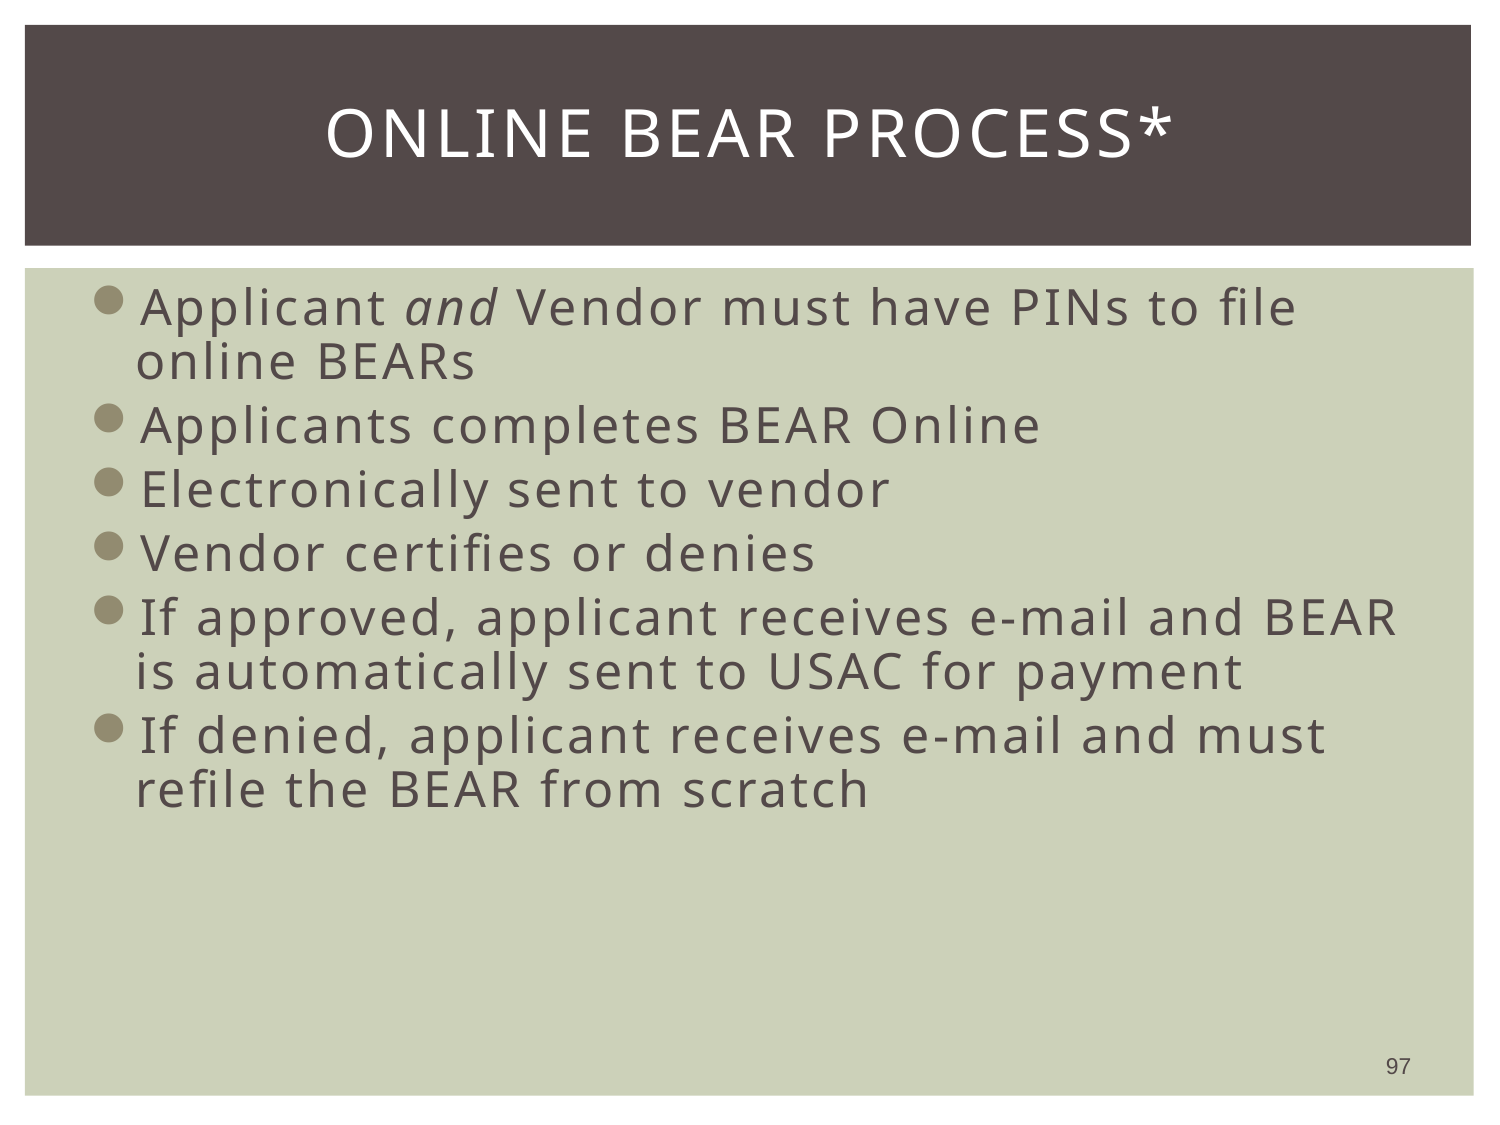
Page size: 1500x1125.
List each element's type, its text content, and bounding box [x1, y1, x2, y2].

title Online BEAR Process* [75, 37, 1425, 225]
slide_number 97 [1349, 1041, 1448, 1089]
list Applicant and Vendor must have PINs to file online BEARs Applicants completes BEAR Online Electronically sent to vendor Vendor certifies or denies If approved, applicant receives e-mail and BEAR is automatically sent to USAC for payment If denied, applicant receives e-mail and must refile the BEAR from scratch [75, 275, 1425, 1050]
